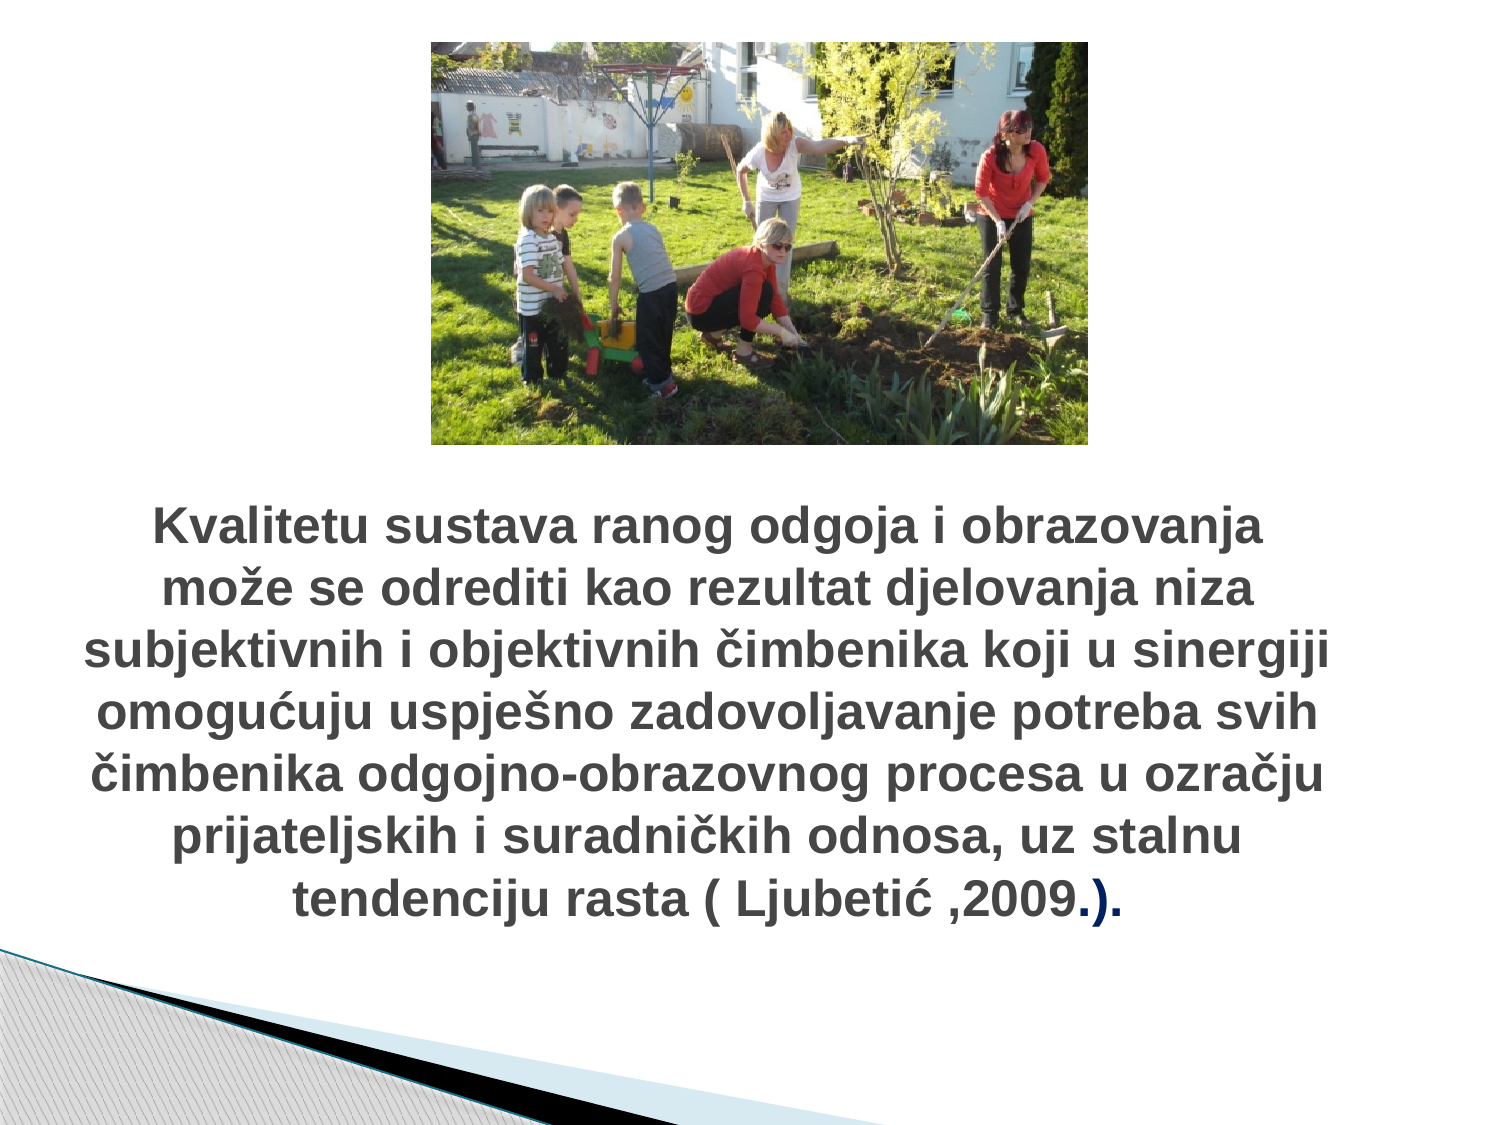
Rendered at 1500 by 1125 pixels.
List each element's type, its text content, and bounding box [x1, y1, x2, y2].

list Kvalitetu sustava ranog odgoja i obrazovanja može se odrediti kao rezultat djelovanja niza subjektivnih i objektivnih čimbenika koji u sinergiji omogućuju uspješno zadovoljavanje potreba svih čimbenika odgojno-obrazovnog procesa u ozračju prijateljskih i suradničkih odnosa, uz stalnu tendenciju rasta ( Ljubetić ,2009.). [0, 242, 1350, 986]
picture [430, 42, 1088, 445]
